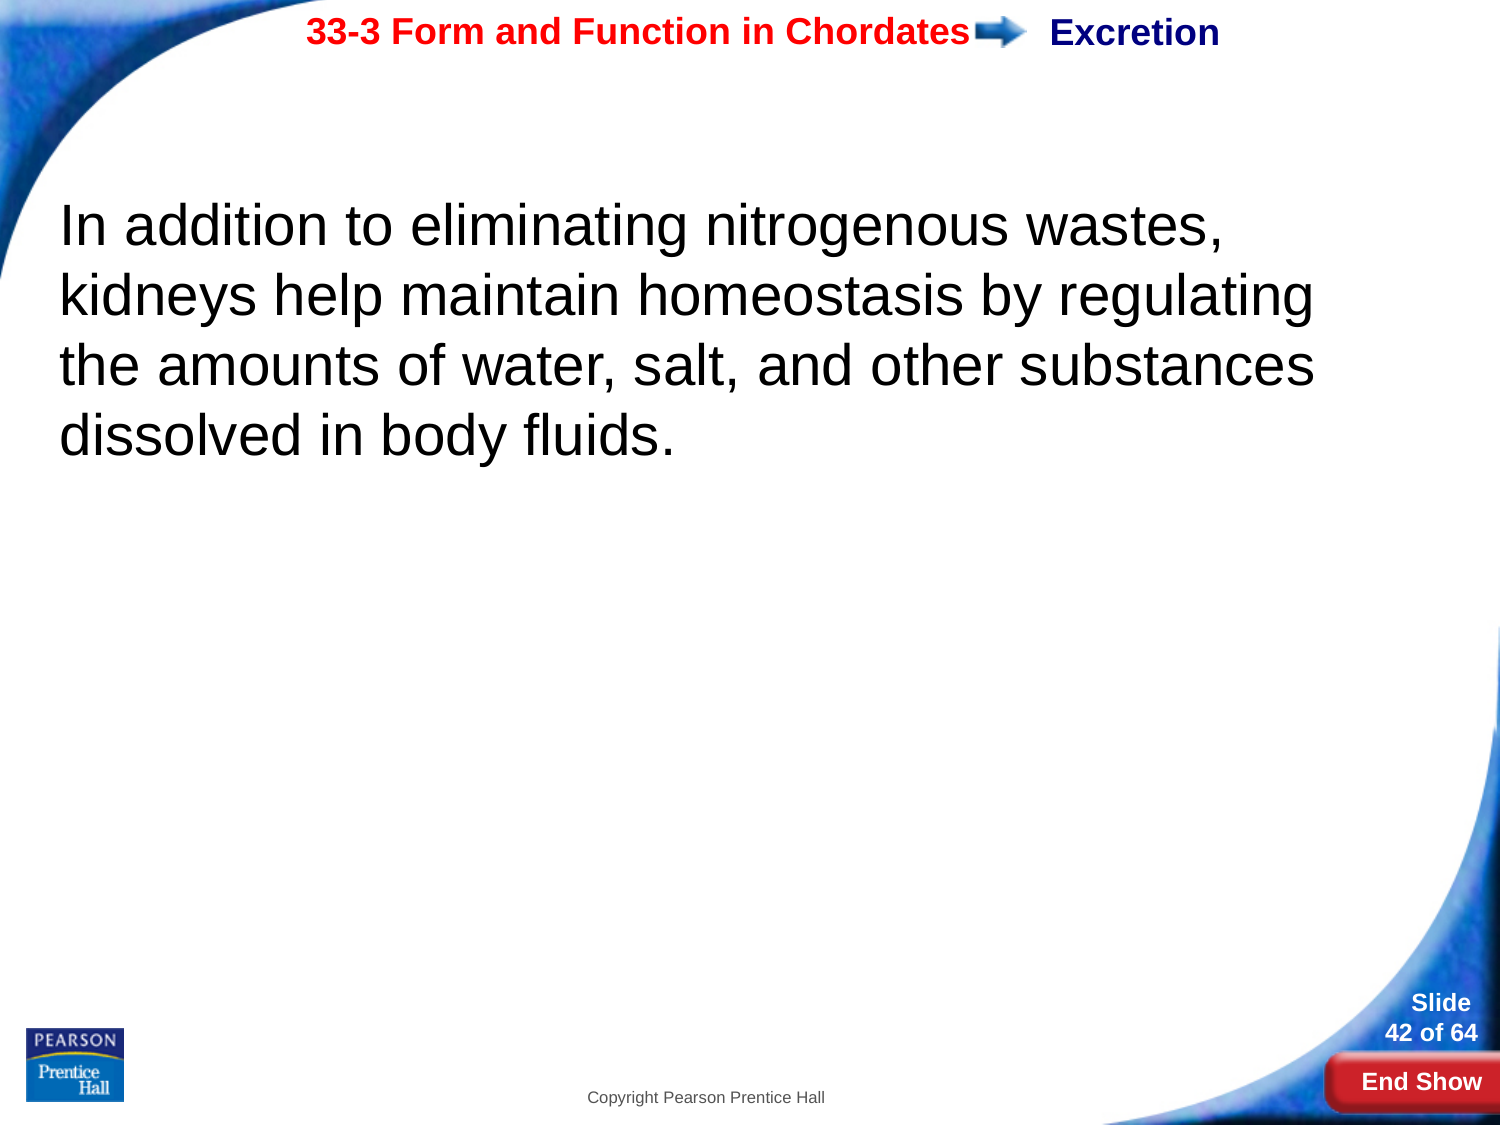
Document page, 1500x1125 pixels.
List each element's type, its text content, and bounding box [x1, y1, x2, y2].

footer Copyright Pearson Prentice Hall [468, 1078, 945, 1105]
list In addition to eliminating nitrogenous wastes, kidneys help maintain homeostasis by regulating the amounts of water, salt, and other substances dissolved in body fluids. [44, 179, 1355, 976]
title Excretion [1034, 0, 1500, 76]
picture [0, 0, 1500, 1125]
